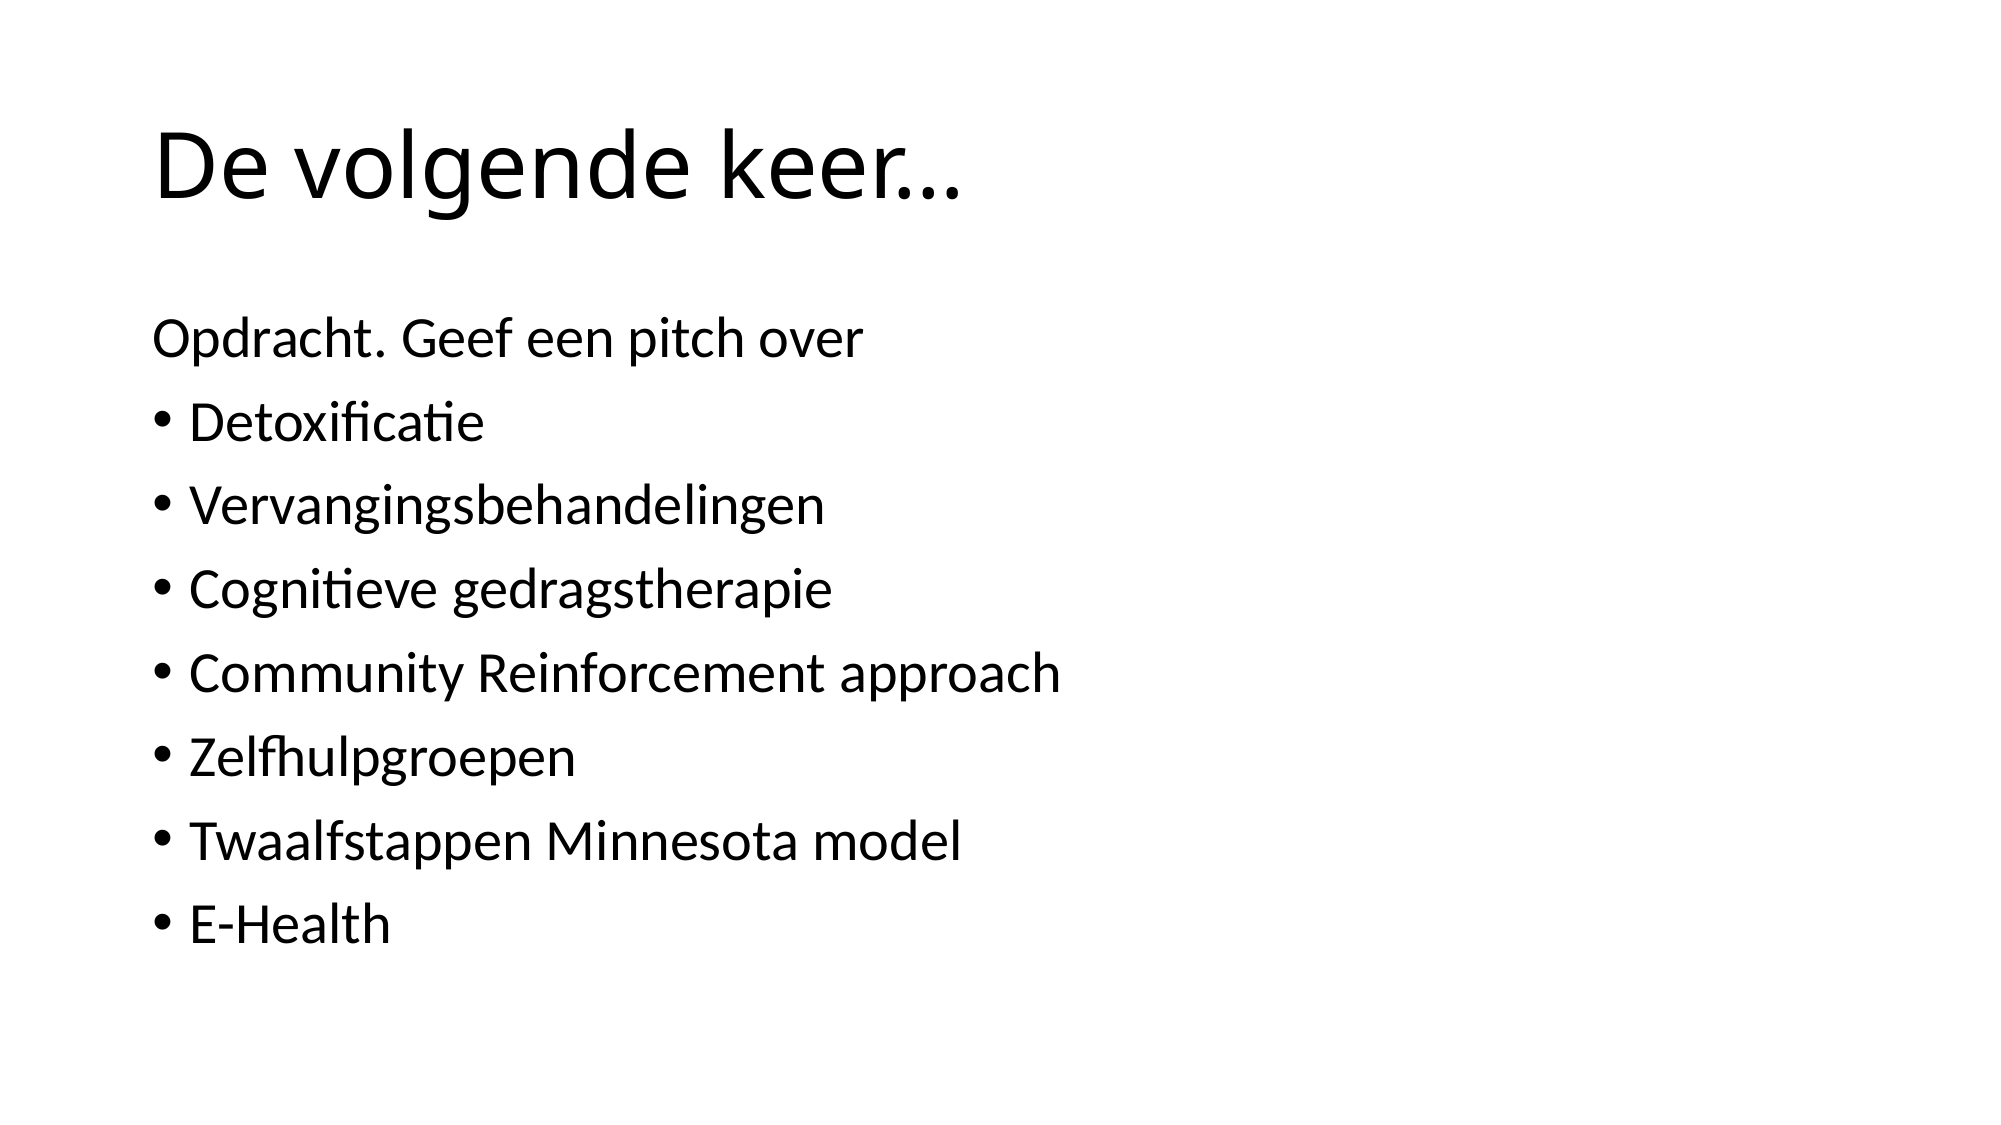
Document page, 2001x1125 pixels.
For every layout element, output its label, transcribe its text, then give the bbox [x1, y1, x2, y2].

title De volgende keer… [137, 59, 1863, 278]
list Opdracht. Geef een pitch over Detoxificatie Vervangingsbehandelingen Cognitieve gedragstherapie Community Reinforcement approach Zelfhulpgroepen Twaalfstappen Minnesota model E-Health [137, 299, 1863, 1014]
